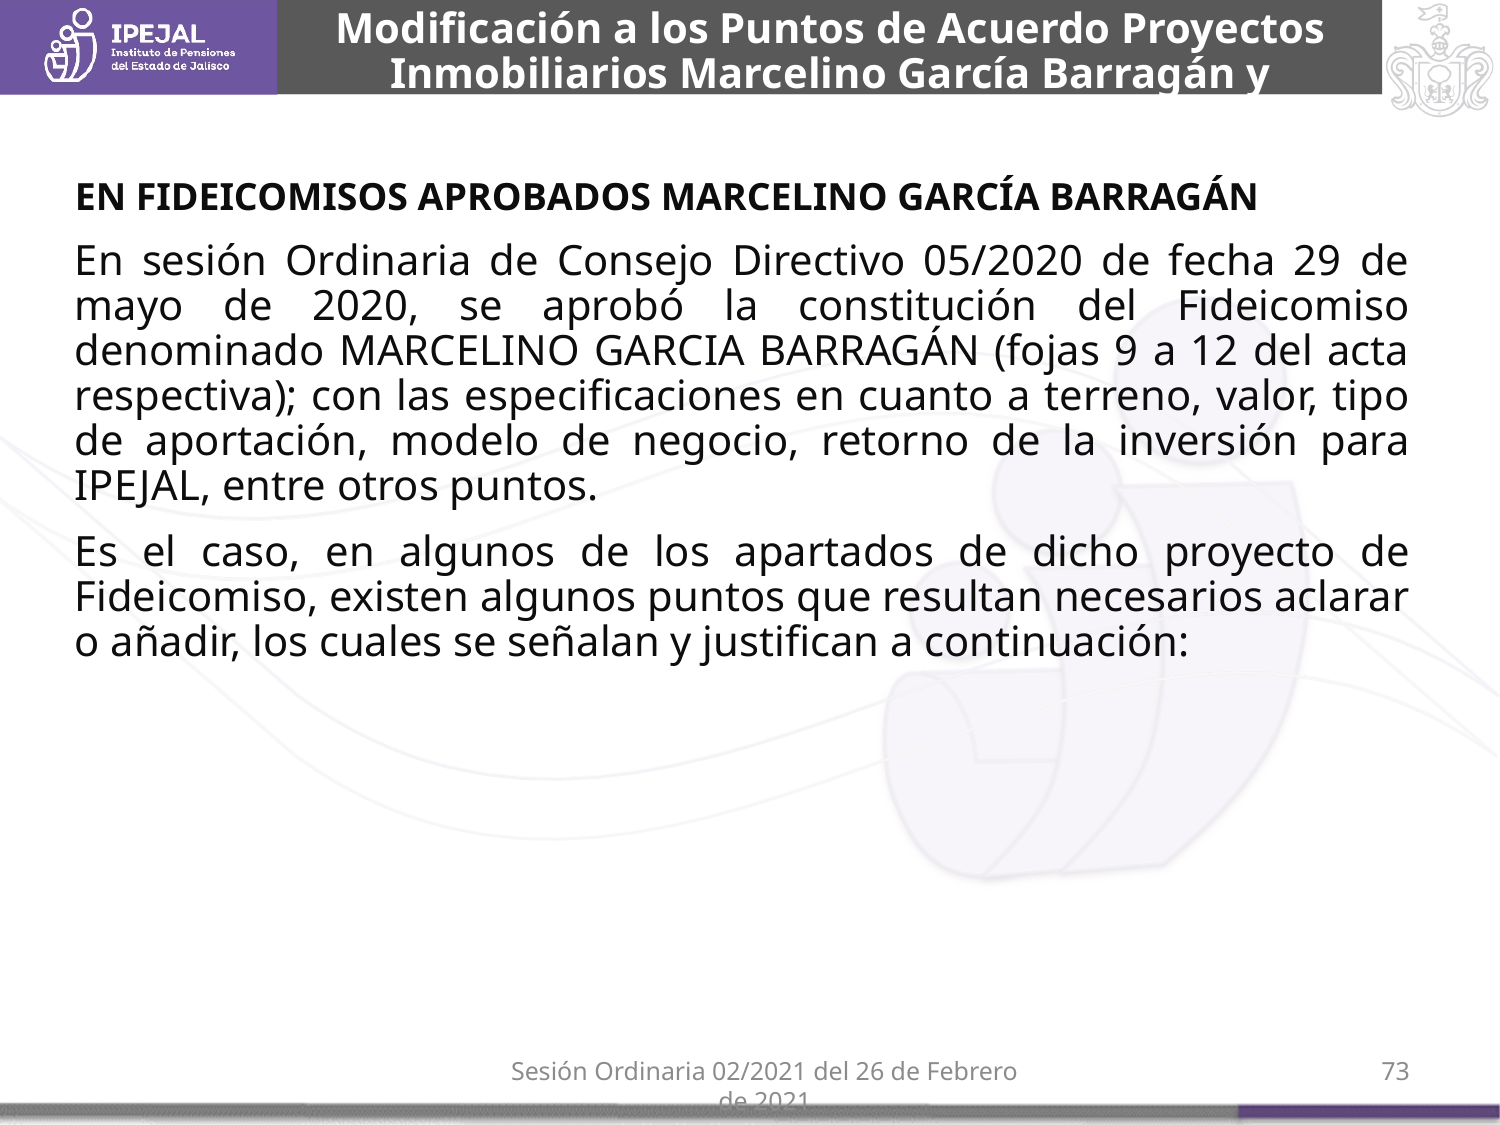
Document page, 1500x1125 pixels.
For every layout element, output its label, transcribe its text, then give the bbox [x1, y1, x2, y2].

list EN FIDEICOMISOS APROBADOS MARCELINO GARCÍA BARRAGÁN En sesión Ordinaria de Consejo Directivo 05/2020 de fecha 29 de mayo de 2020, se aprobó la constitución del Fideicomiso denominado MARCELINO GARCIA BARRAGÁN (fojas 9 a 12 del acta respectiva); con las especificaciones en cuanto a terreno, valor, tipo de aportación, modelo de negocio, retorno de la inversión para IPEJAL, entre otros puntos. Es el caso, en algunos de los apartados de dicho proyecto de Fideicomiso, existen algunos puntos que resultan necesarios aclarar o añadir, los cuales se señalan y justifican a continuación: [59, 170, 1425, 770]
picture [0, 1103, 1500, 1125]
list Modificación a los Puntos de Acuerdo Proyectos Inmobiliarios Marcelino García Barragán y Magisterio [277, 0, 1385, 69]
slide_number 72 [1074, 1042, 1425, 1103]
picture [0, 0, 278, 94]
text_box Sesión Ordinaria 02/2021 del 26 de Febrero de 2021 [483, 1055, 1046, 1116]
